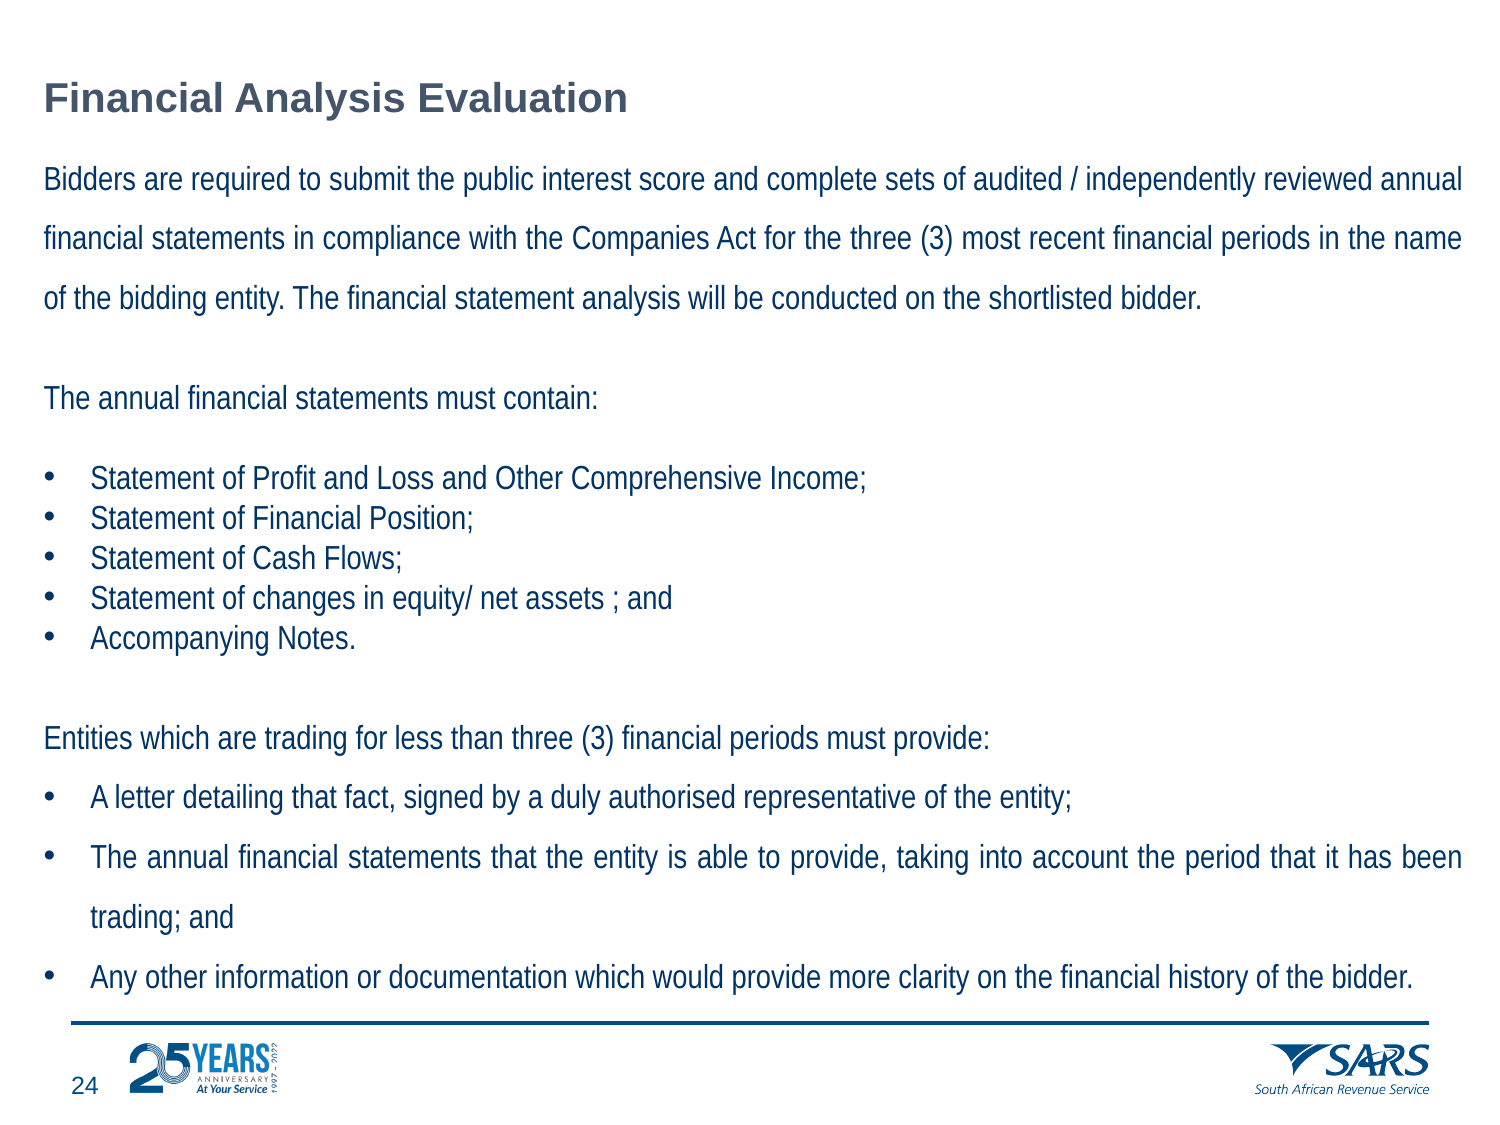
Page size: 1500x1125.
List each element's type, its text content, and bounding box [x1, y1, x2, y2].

text_box Bidders are required to submit the public interest score and complete sets of audited / independently reviewed annual financial statements in compliance with the Companies Act for the three (3) most recent financial periods in the name of the bidding entity. The financial statement analysis will be conducted on the shortlisted bidder. The annual financial statements must contain: Statement of Profit and Loss and Other Comprehensive Income; Statement of Financial Position; Statement of Cash Flows; Statement of changes in equity/ net assets ; and Accompanying Notes. Entities which are trading for less than three (3) financial periods must provide: A letter detailing that fact, signed by a duly authorised representative of the entity; The annual financial statements that the entity is able to provide, taking into account the period that it has been trading; and Any other information or documentation which would provide more clarity on the financial history of the bidder. [28, 129, 1480, 1003]
slide_number 23 [56, 1054, 394, 1115]
text_box Financial Analysis Evaluation [28, 71, 768, 129]
